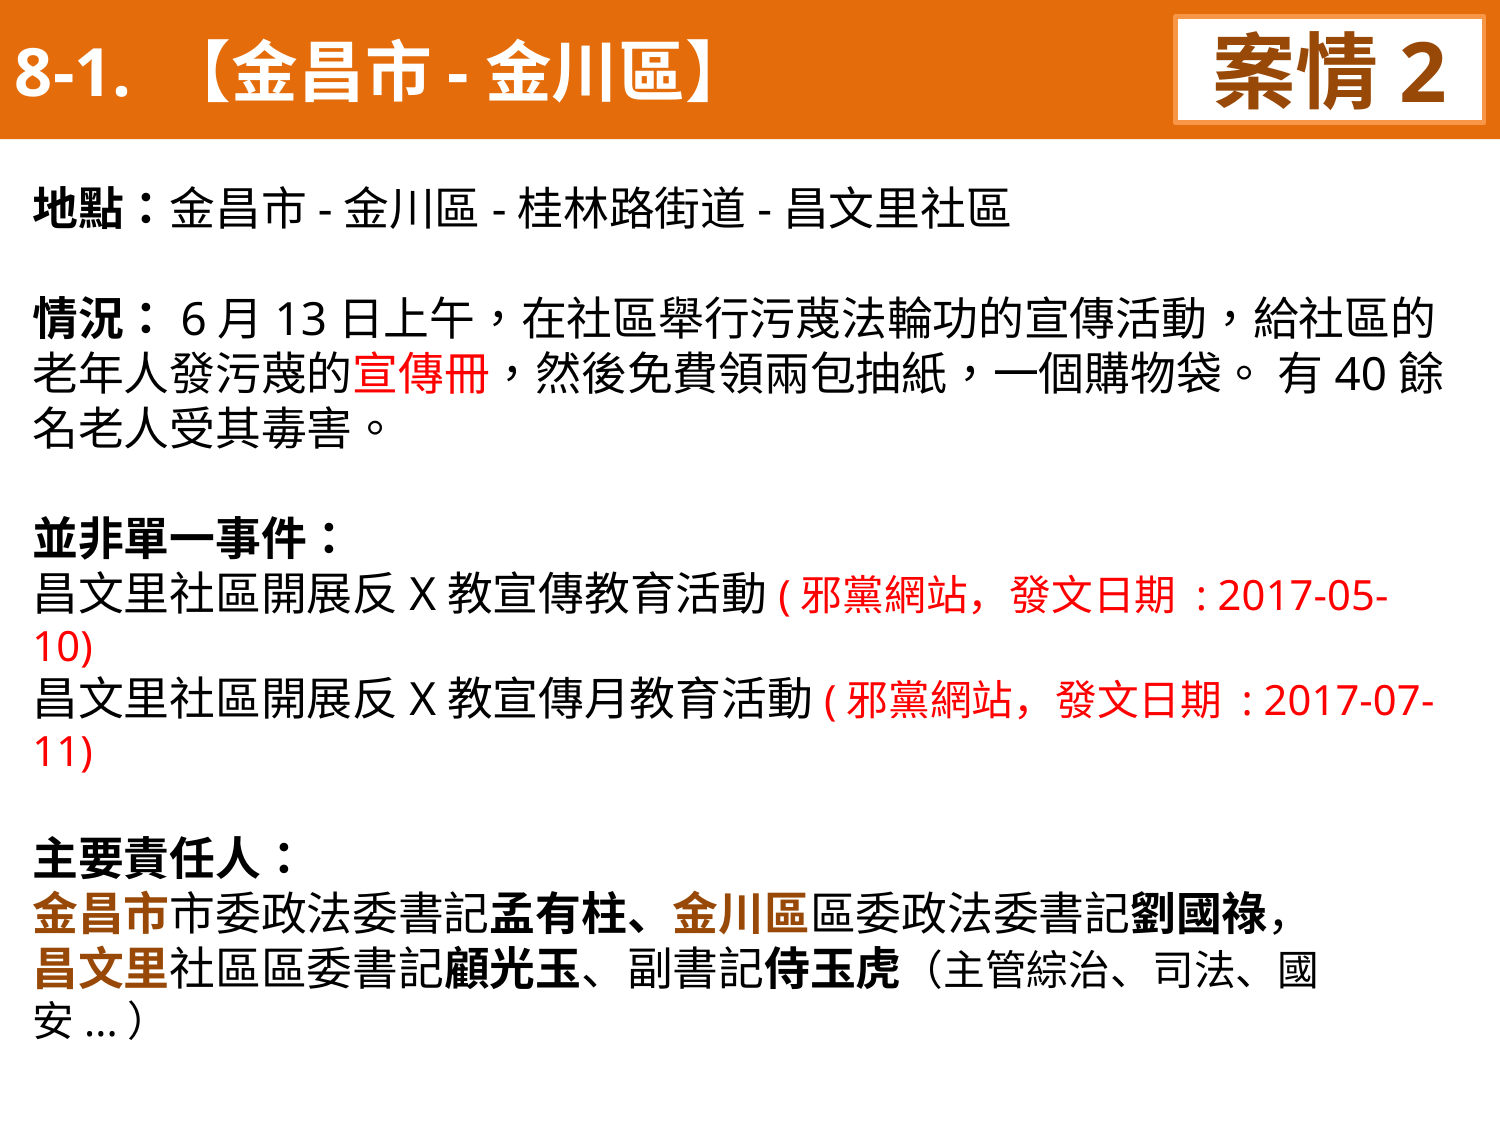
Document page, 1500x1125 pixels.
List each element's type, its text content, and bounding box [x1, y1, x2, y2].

text_box 地點：金昌市-金川區-桂林路街道-昌文里社區 情況：6月13日上午，在社區舉行污蔑法輪功的宣傳活動，給社區的老年人發污蔑的宣傳冊，然後免費領兩包抽紙，一個購物袋。 有40餘名老人受其毒害。 並非單一事件： 昌文里社區開展反X教宣傳教育活動(邪黨網站，發文日期 : 2017-05-10) 昌文里社區開展反X教宣傳月教育活動(邪黨網站，發文日期 : 2017-07-11) 主要責任人： 金昌市市委政法委書記孟有柱、金川區區委政法委書記劉國祿， 昌文里社區區委書記顧光玉、副書記侍玉虎（主管綜治、司法、國安...） [16, 171, 1461, 1096]
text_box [0, 0, 1500, 140]
